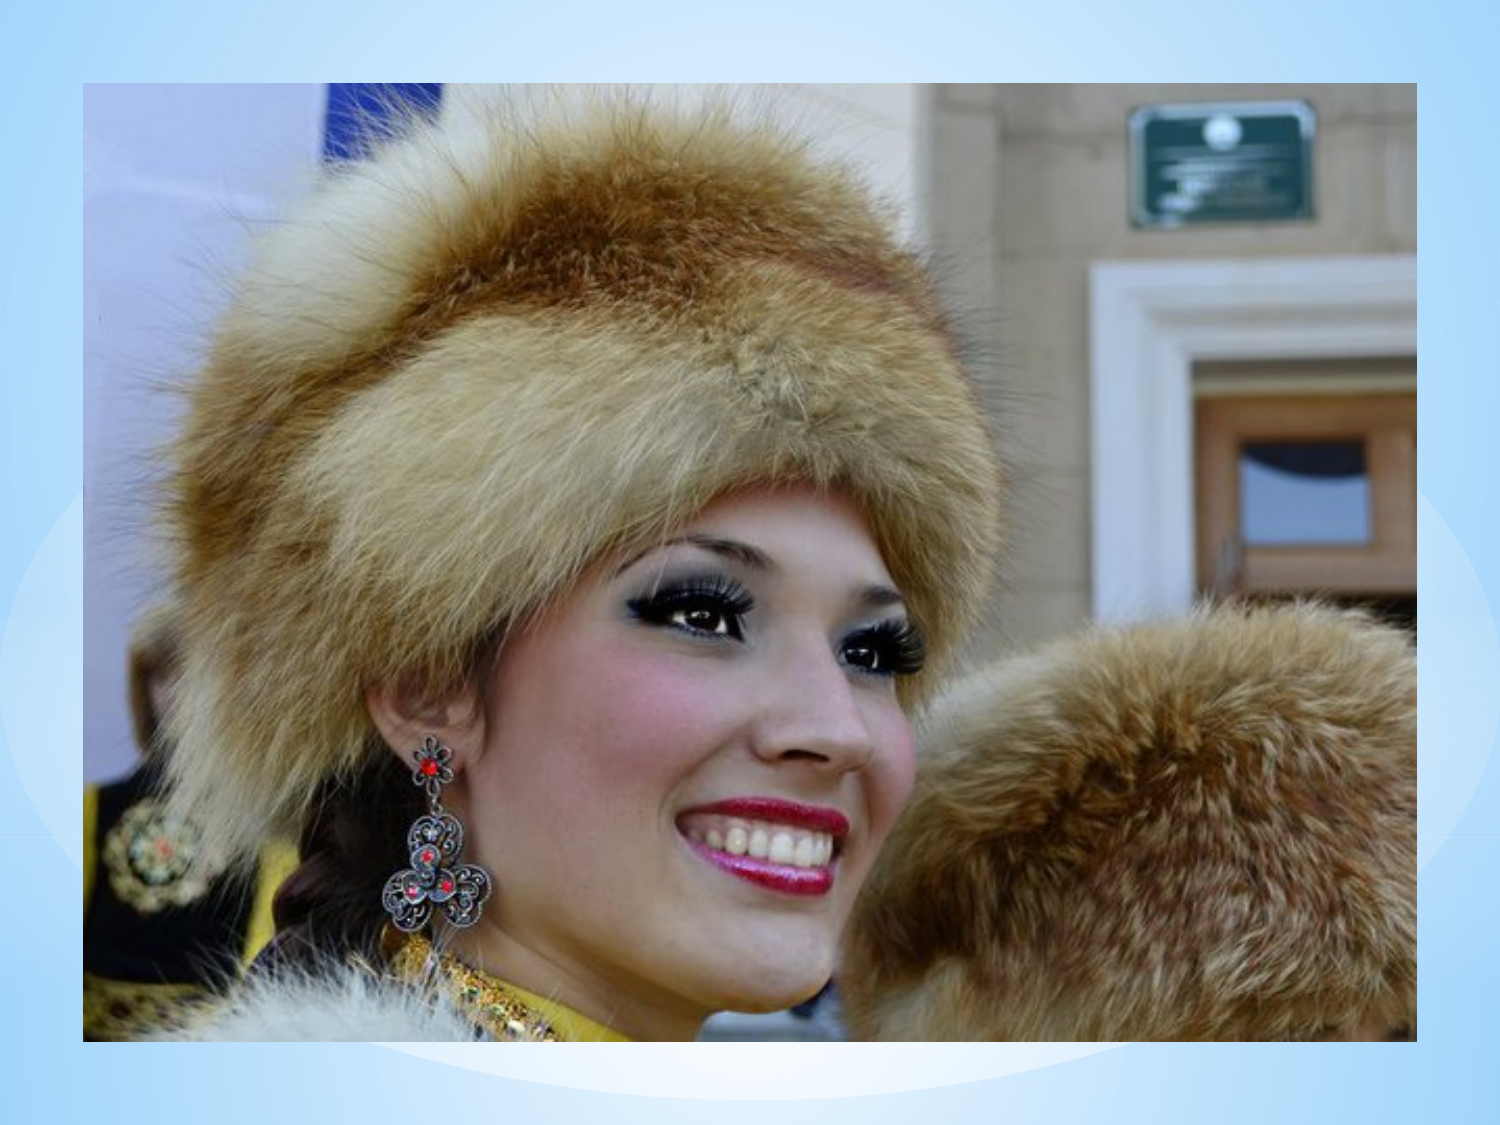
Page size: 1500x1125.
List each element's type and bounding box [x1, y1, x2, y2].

picture [83, 83, 1417, 1042]
